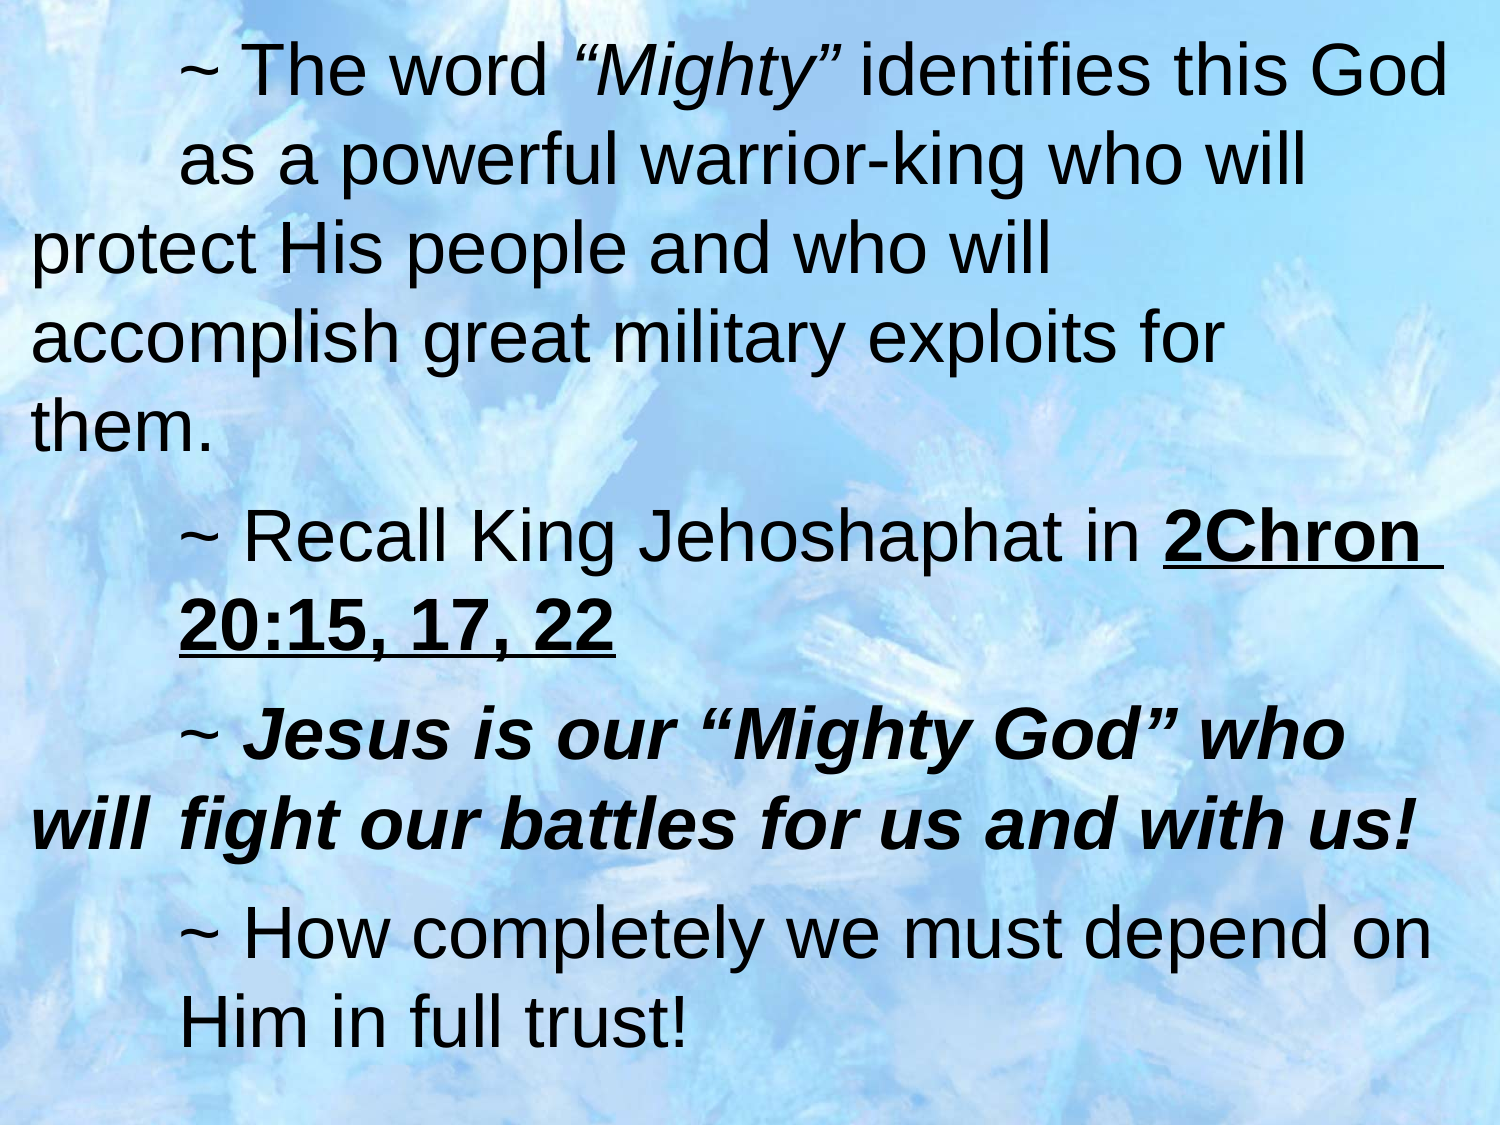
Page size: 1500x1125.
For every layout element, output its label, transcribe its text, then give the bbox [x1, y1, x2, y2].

subtitle ~ The word “Mighty” identifies this God as a powerful warrior-king who will protect His people and who will accomplish great military exploits for them. ~ Recall King Jehoshaphat in 2Chron 20:15, 17, 22 ~ Jesus is our “Mighty God” who will fight our battles for us and with us! ~ How completely we must depend on Him in full trust! [15, 13, 1484, 1110]
picture [0, 0, 1500, 1125]
